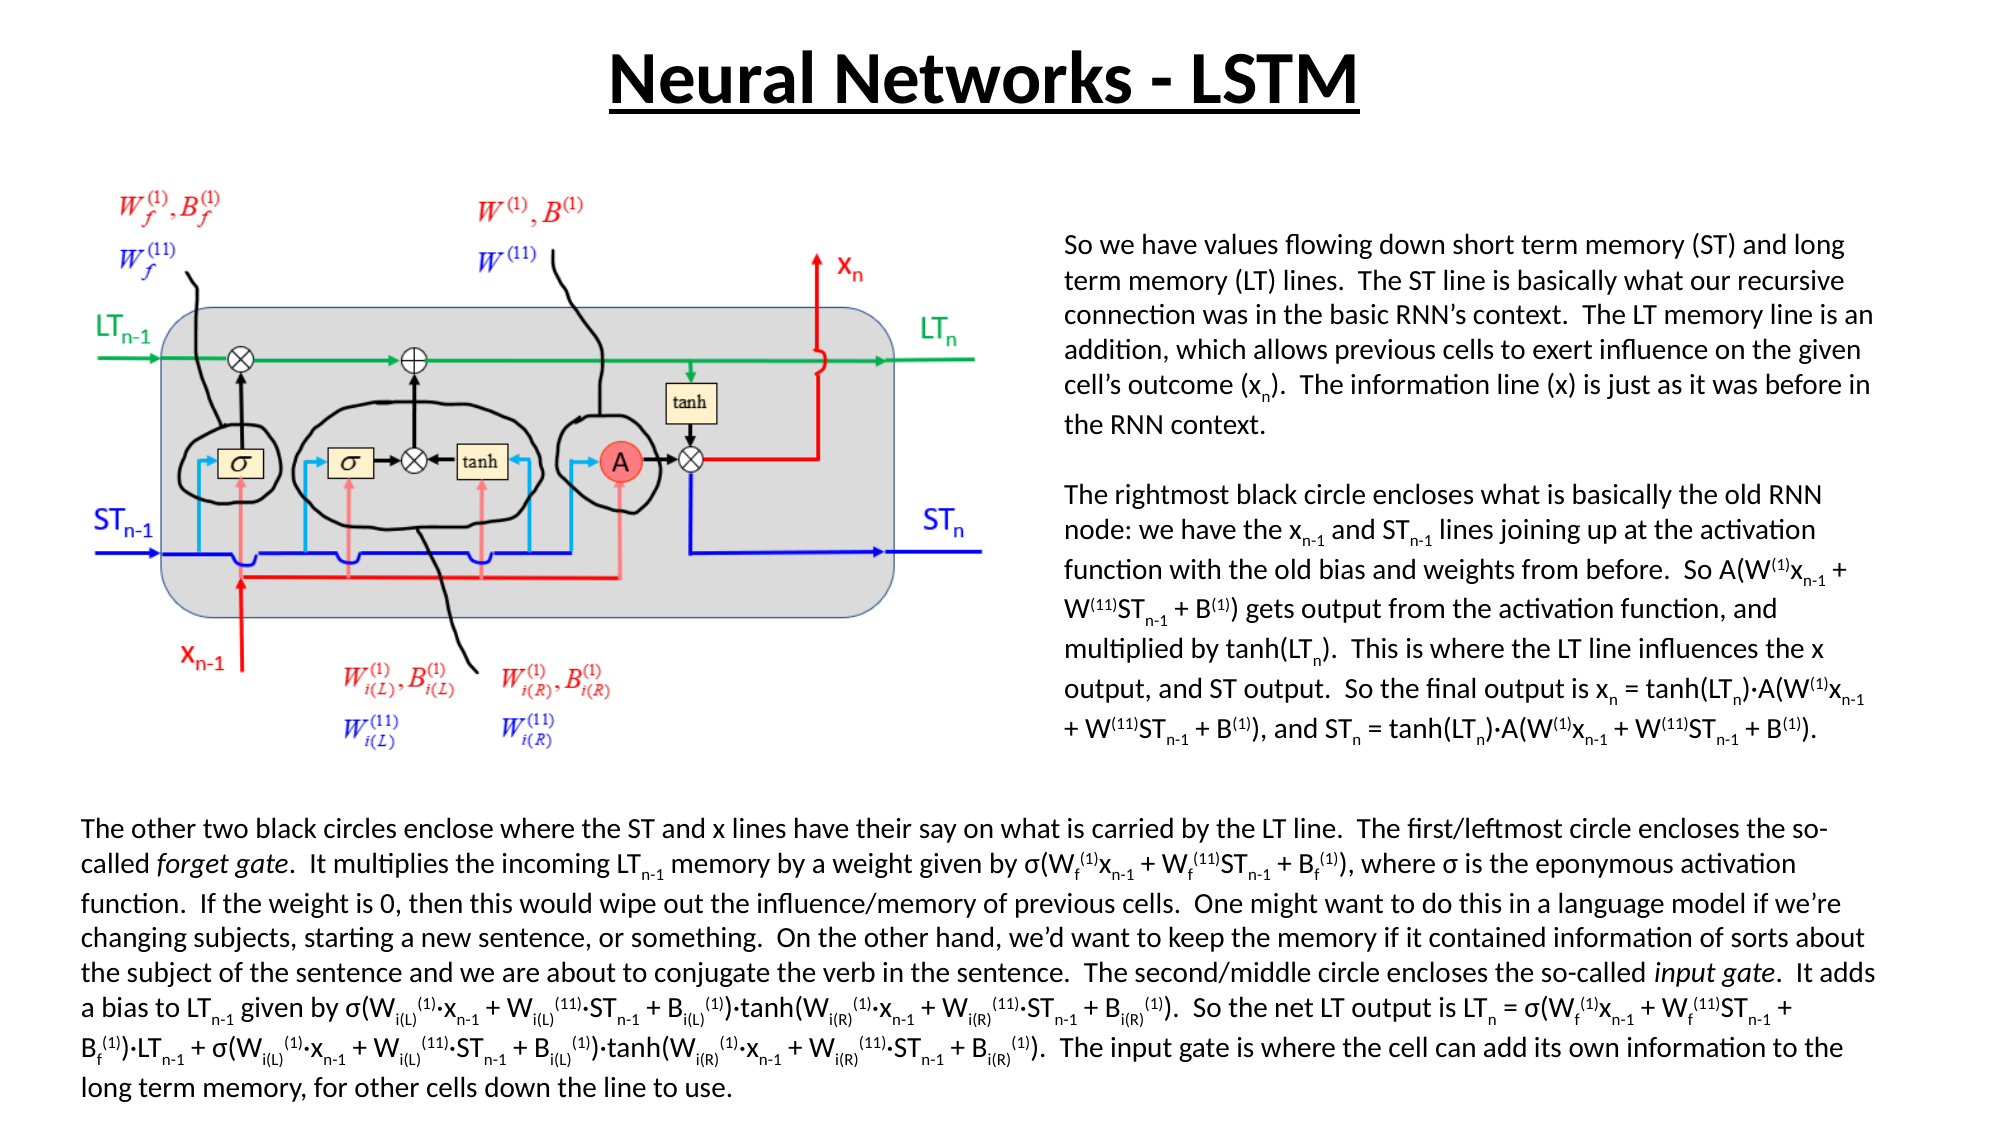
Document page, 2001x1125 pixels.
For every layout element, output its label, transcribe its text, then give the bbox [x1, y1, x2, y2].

picture [66, 172, 1000, 764]
text_box The other two black circles enclose where the ST and x lines have their say on what is carried by the LT line. The first/leftmost circle encloses the so-called forget gate. It multiplies the incoming LTn-1 memory by a weight given by σ(Wf(1)xn-1 + Wf(11)STn-1 + Bf(1)), where σ is the eponymous activation function. If the weight is 0, then this would wipe out the influence/memory of previous cells. One might want to do this in a language model if we’re changing subjects, starting a new sentence, or something. On the other hand, we’d want to keep the memory if it contained information of sorts about the subject of the sentence and we are about to conjugate the verb in the sentence. The second/middle circle encloses the so-called input gate. It adds a bias to LTn-1 given by σ(Wi(L)(1)·xn-1 + Wi(L)(11)·STn-1 + Bi(L)(1))·tanh(Wi(R)(1)·xn-1 + Wi(R)(11)·STn-1 + Bi(R)(1)). So the net LT output is LTn = σ(Wf(1)xn-1 + Wf(11)STn-1 + Bf(1))·LTn-1 + σ(Wi(L)(1)·xn-1 + Wi(L)(11)·STn-1 + Bi(L)(1))·tanh(Wi(R)(1)·xn-1 + Wi(R)(11)·STn-1 + Bi(R)(1)). The input gate is where the cell can add its own information to the long term memory, for other cells down the line to use. [66, 801, 1908, 1111]
text_box So we have values flowing down short term memory (ST) and long term memory (LT) lines. The ST line is basically what our recursive connection was in the basic RNN’s context. The LT memory line is an addition, which allows previous cells to exert influence on the given cell’s outcome (xn). The information line (x) is just as it was before in the RNN context. The rightmost black circle encloses what is basically the old RNN node: we have the xn-1 and STn-1 lines joining up at the activation function with the old bias and weights from before. So A(W(1)xn-1 + W(11)STn-1 + B(1)) gets output from the activation function, and multiplied by tanh(LTn). This is where the LT line influences the x output, and ST output. So the final output is xn = tanh(LTn)·A(W(1)xn-1 + W(11)STn-1 + B(1)), and STn = tanh(LTn)·A(W(1)xn-1 + W(11)STn-1 + B(1)). [1049, 218, 1894, 757]
title Neural Networks - LSTM [517, 8, 1452, 128]
